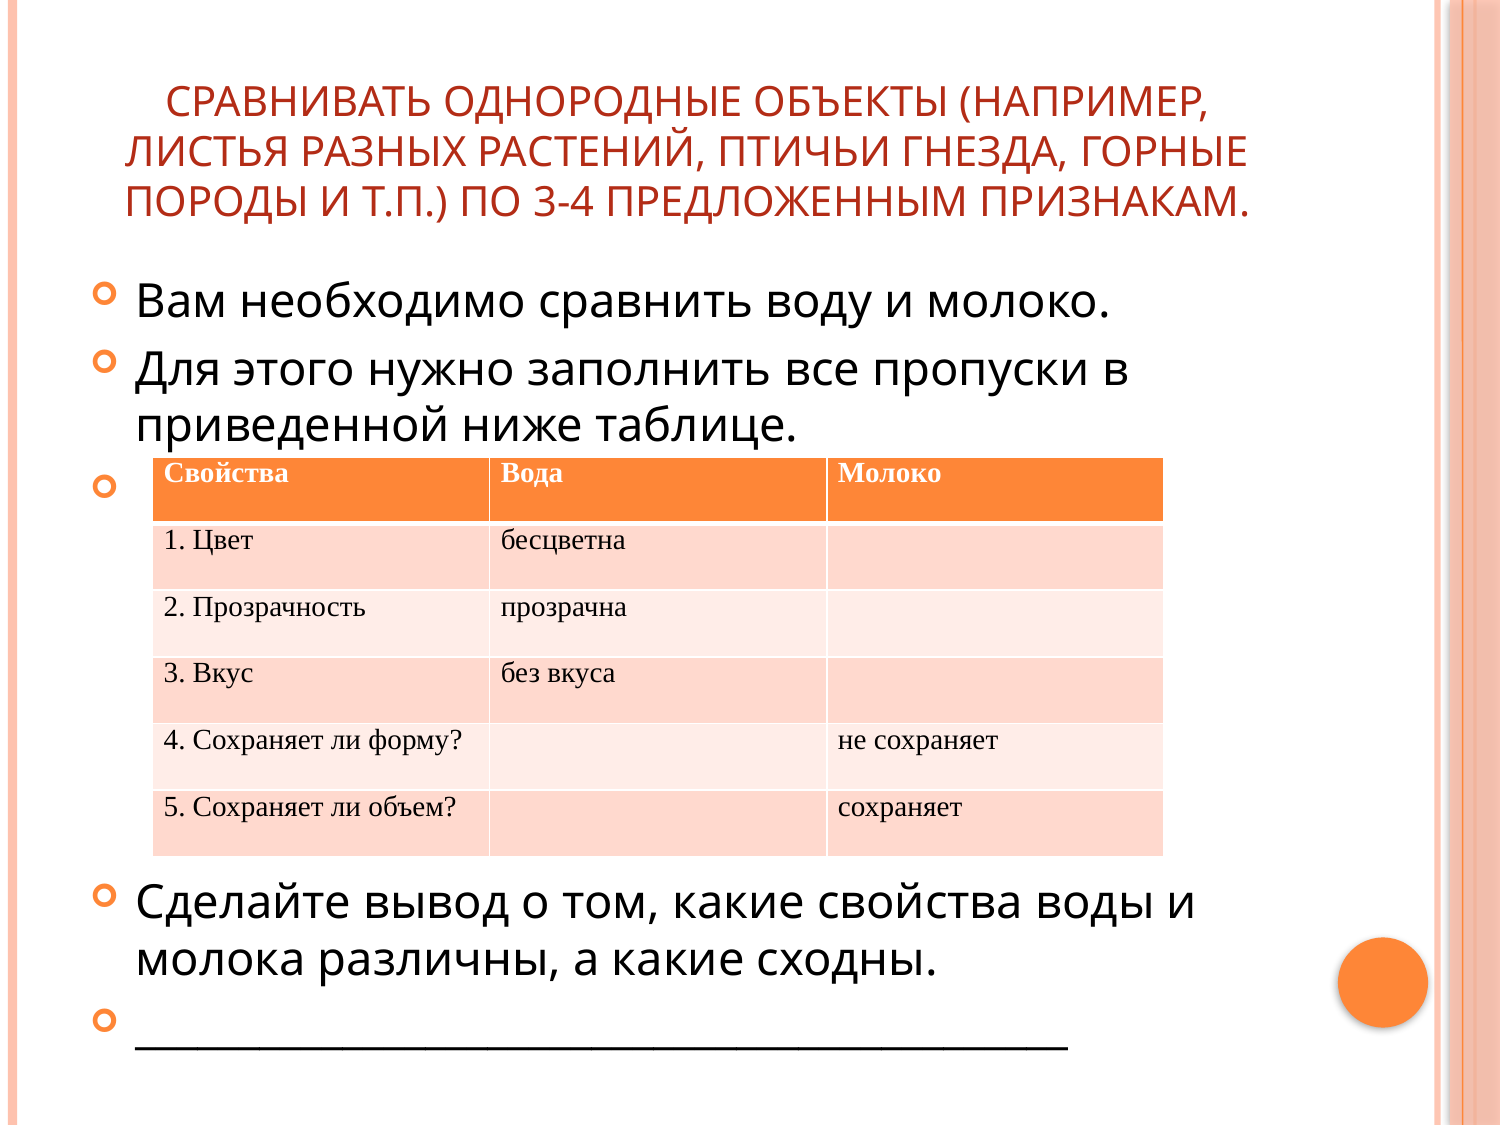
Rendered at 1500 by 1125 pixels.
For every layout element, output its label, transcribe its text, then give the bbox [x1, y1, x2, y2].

table_header Вода [490, 458, 826, 521]
table_cell 5. Сохраняет ли объем? [153, 791, 489, 856]
table_header Свойства [153, 458, 489, 521]
table_cell [490, 791, 826, 856]
table_cell [828, 526, 1163, 589]
list Вам необходимо сравнить воду и молоко. Для этого нужно заполнить все пропуски в приведенной ниже таблице. Сделайте вывод о том, какие свойства воды и молока различны, а какие сходны. _____________________________________________ [74, 262, 1301, 1063]
table_cell прозрачна [490, 591, 826, 656]
table_cell бесцветна [490, 526, 826, 589]
table_cell не сохраняет [828, 724, 1163, 789]
table_cell сохраняет [828, 791, 1163, 856]
table_cell без вкуса [490, 658, 826, 723]
table_cell 1. Цвет [153, 526, 489, 589]
table_cell 2. Прозрачность [153, 591, 489, 656]
table_header Молоко [828, 458, 1163, 521]
title Сравнивать однородные объекты (например, листья разных растений, птичьи гнезда, горные породы и т.п.) по 3-4 предложенным признакам. [75, 45, 1300, 233]
table_cell [828, 658, 1163, 723]
table_cell [490, 724, 826, 789]
table_cell 3. Вкус [153, 658, 489, 723]
table_cell 4. Сохраняет ли форму? [153, 724, 489, 789]
table_cell [828, 591, 1163, 656]
